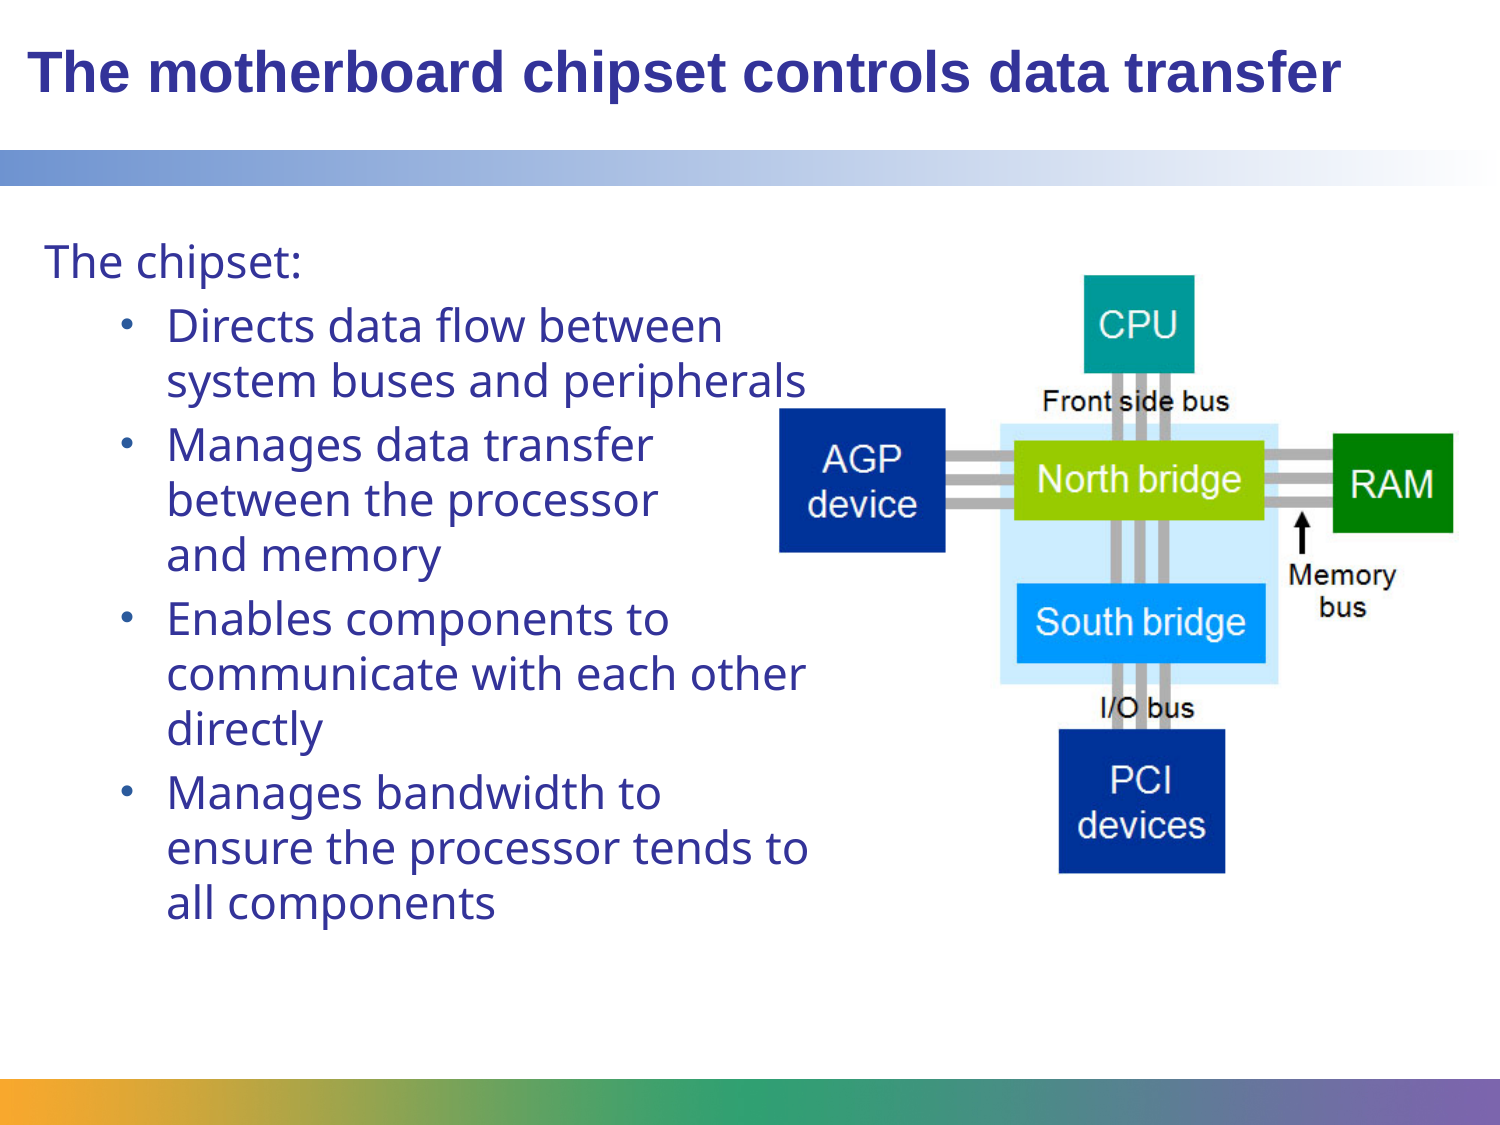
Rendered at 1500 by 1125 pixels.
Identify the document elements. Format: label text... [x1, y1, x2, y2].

title The motherboard chipset controls data transfer [12, 0, 1392, 138]
list The chipset: Directs data flow between system buses and peripherals Manages data transfer between the processor and memory Enables components to communicate with each other directly Manages bandwidth to ensure the processor tends to all components [28, 224, 830, 1013]
picture [0, 1079, 1500, 1125]
picture [778, 274, 1460, 875]
